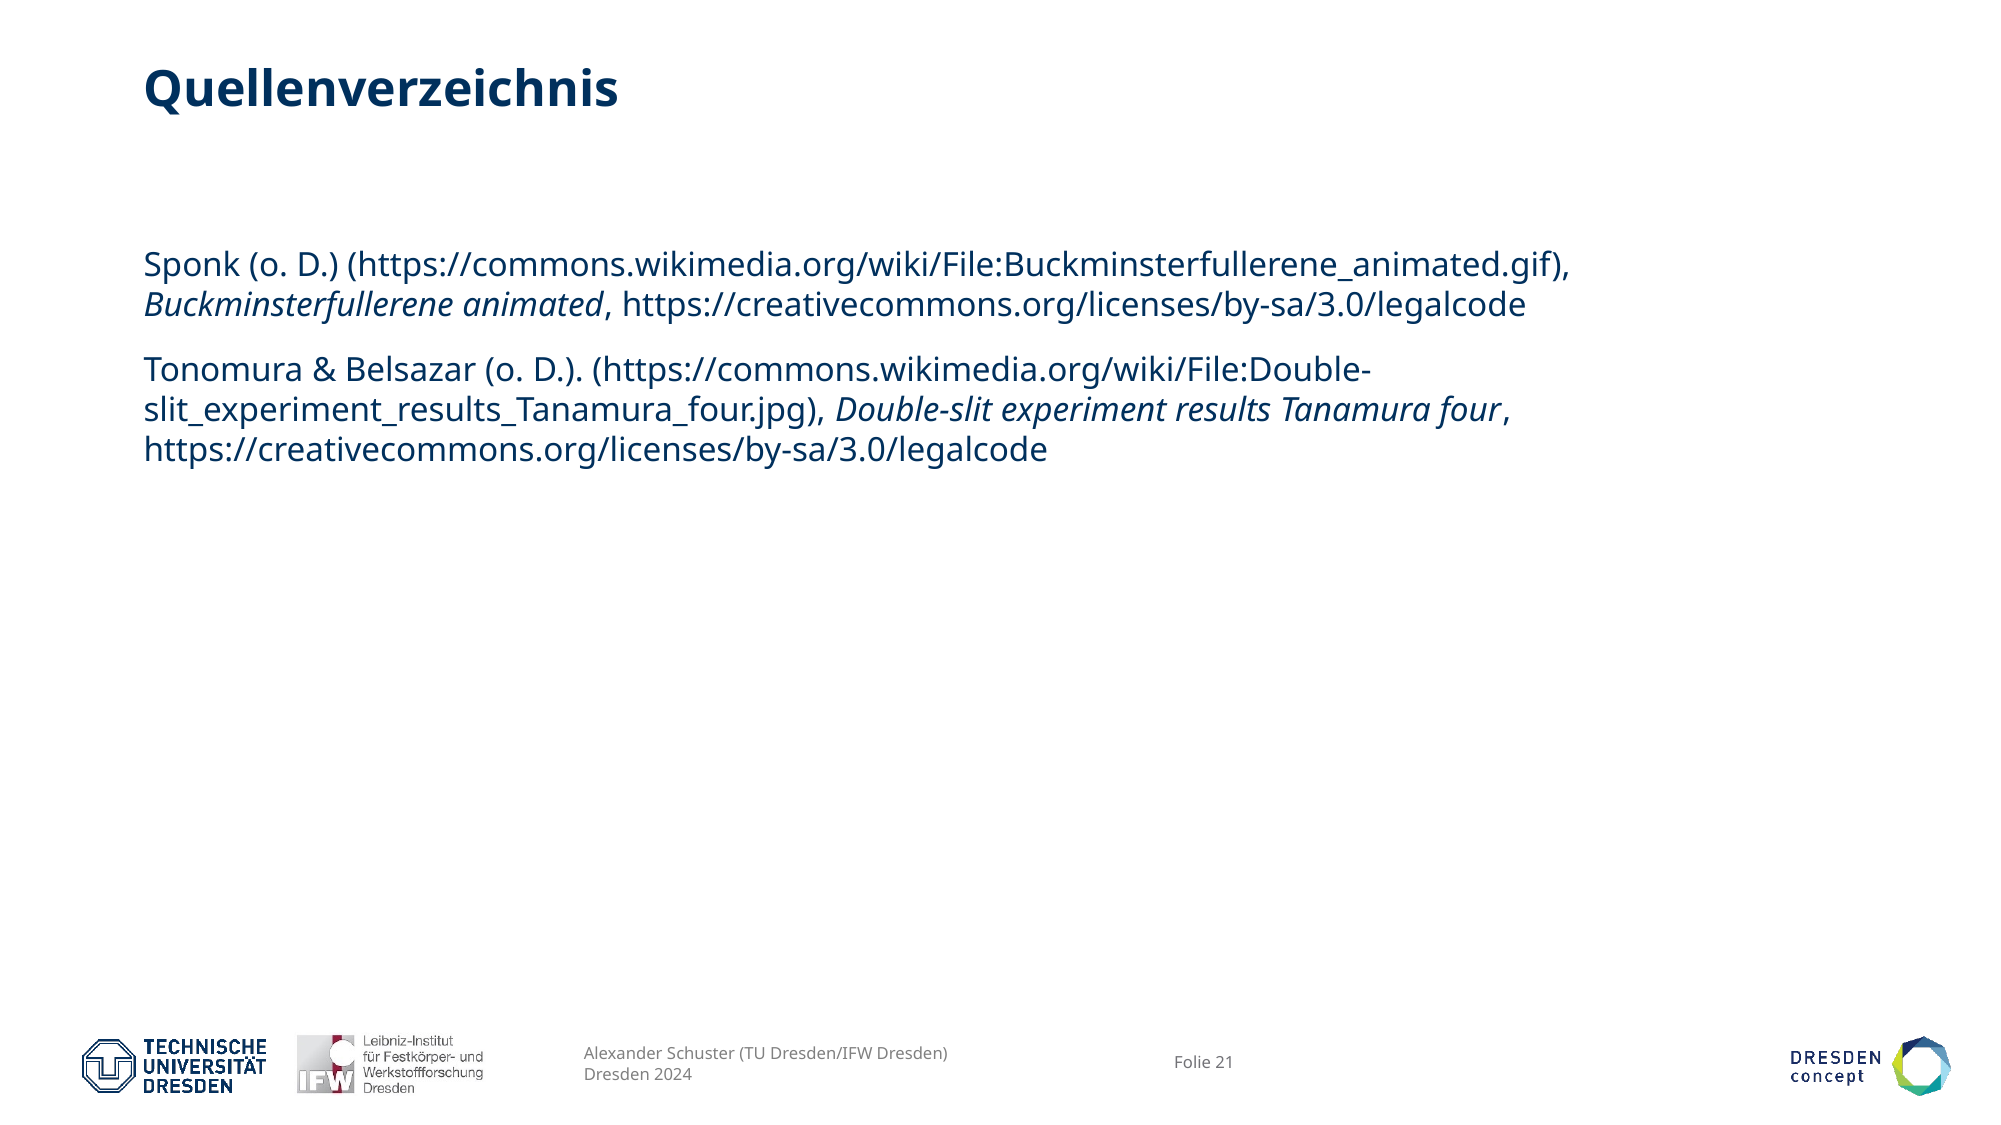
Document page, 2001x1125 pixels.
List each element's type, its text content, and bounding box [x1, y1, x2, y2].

picture [1791, 1036, 1951, 1096]
list Sponk (o. D.) (https://commons.wikimedia.org/wiki/File:Buckminsterfullerene_animated.gif), Buckminsterfullerene animated, https://creativecommons.org/licenses/by-sa/3.0/legalcode Tonomura & Belsazar (o. D.). (https://commons.wikimedia.org/wiki/File:Double-slit_experiment_results_Tanamura_four.jpg), Double-slit experiment results Tanamura four, https://creativecommons.org/licenses/by-sa/3.0/legalcode [143, 243, 1880, 957]
title Quellenverzeichnis [143, 56, 1880, 169]
picture [294, 1032, 486, 1096]
picture [82, 1039, 266, 1093]
